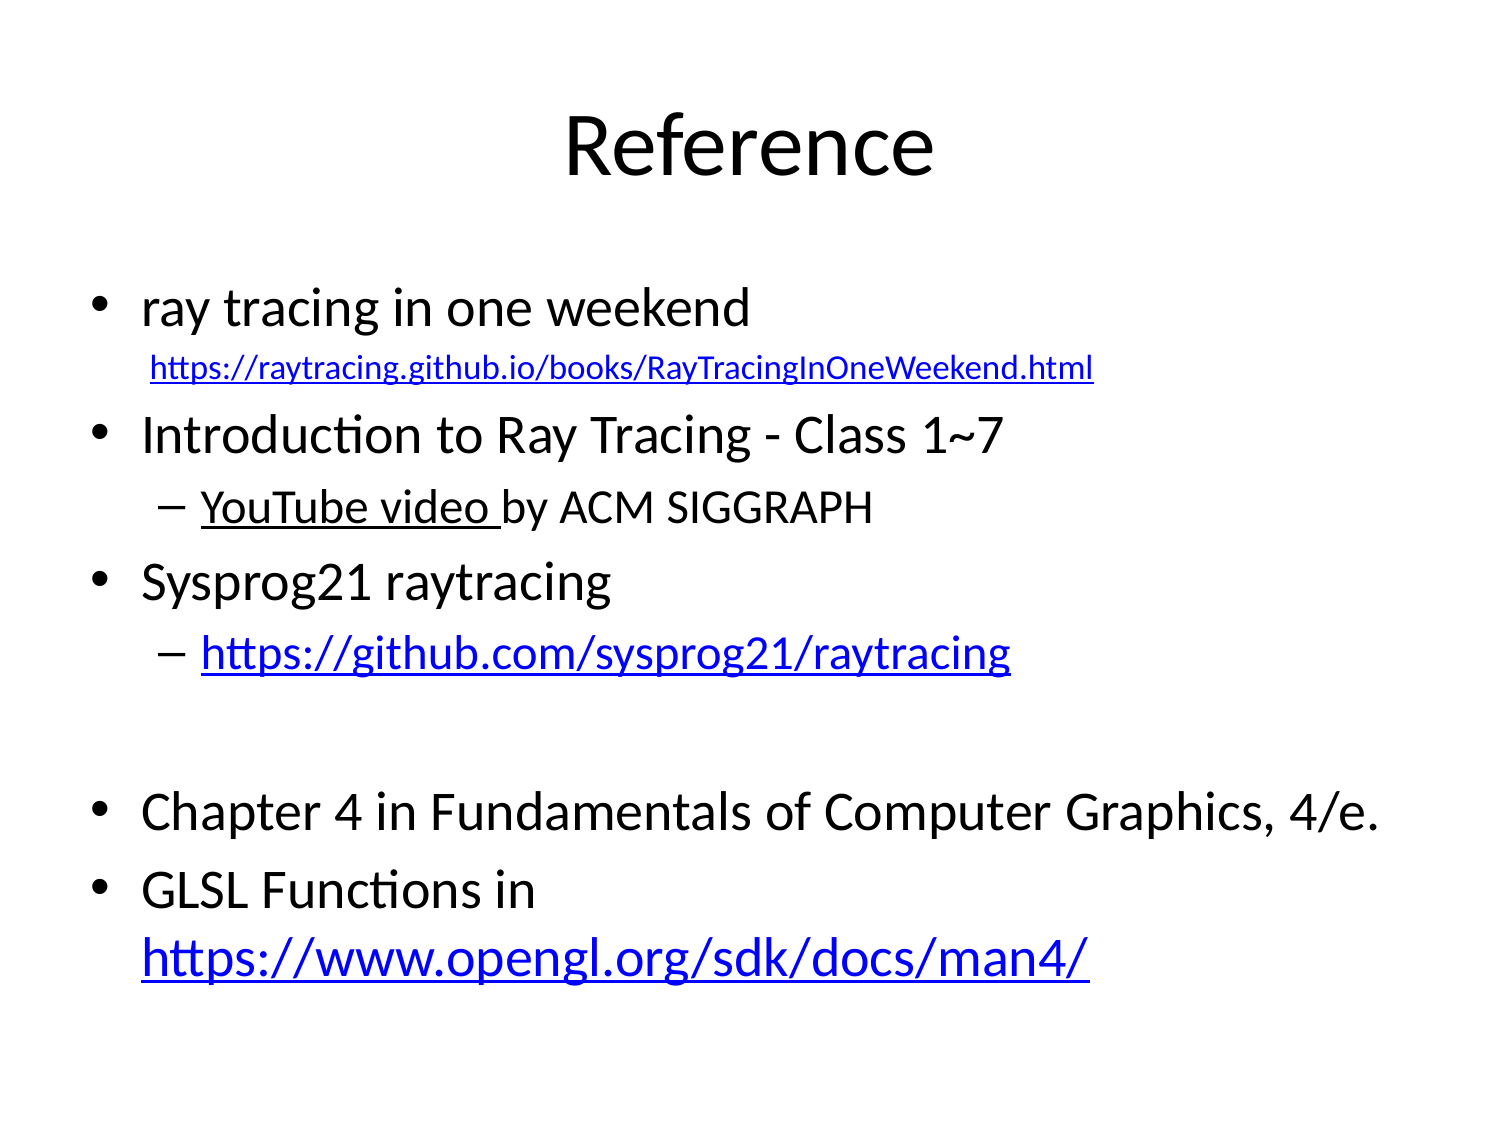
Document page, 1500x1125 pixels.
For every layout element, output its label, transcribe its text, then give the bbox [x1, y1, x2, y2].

title Reference [75, 45, 1425, 233]
list ray tracing in one weekend https://raytracing.github.io/books/RayTracingInOneWeekend.html Introduction to Ray Tracing - Class 1~7 YouTube video by ACM SIGGRAPH Sysprog21 raytracing https://github.com/sysprog21/raytracing Chapter 4 in Fundamentals of Computer Graphics, 4/e. GLSL Functions in https://www.opengl.org/sdk/docs/man4/ [75, 262, 1425, 1005]
